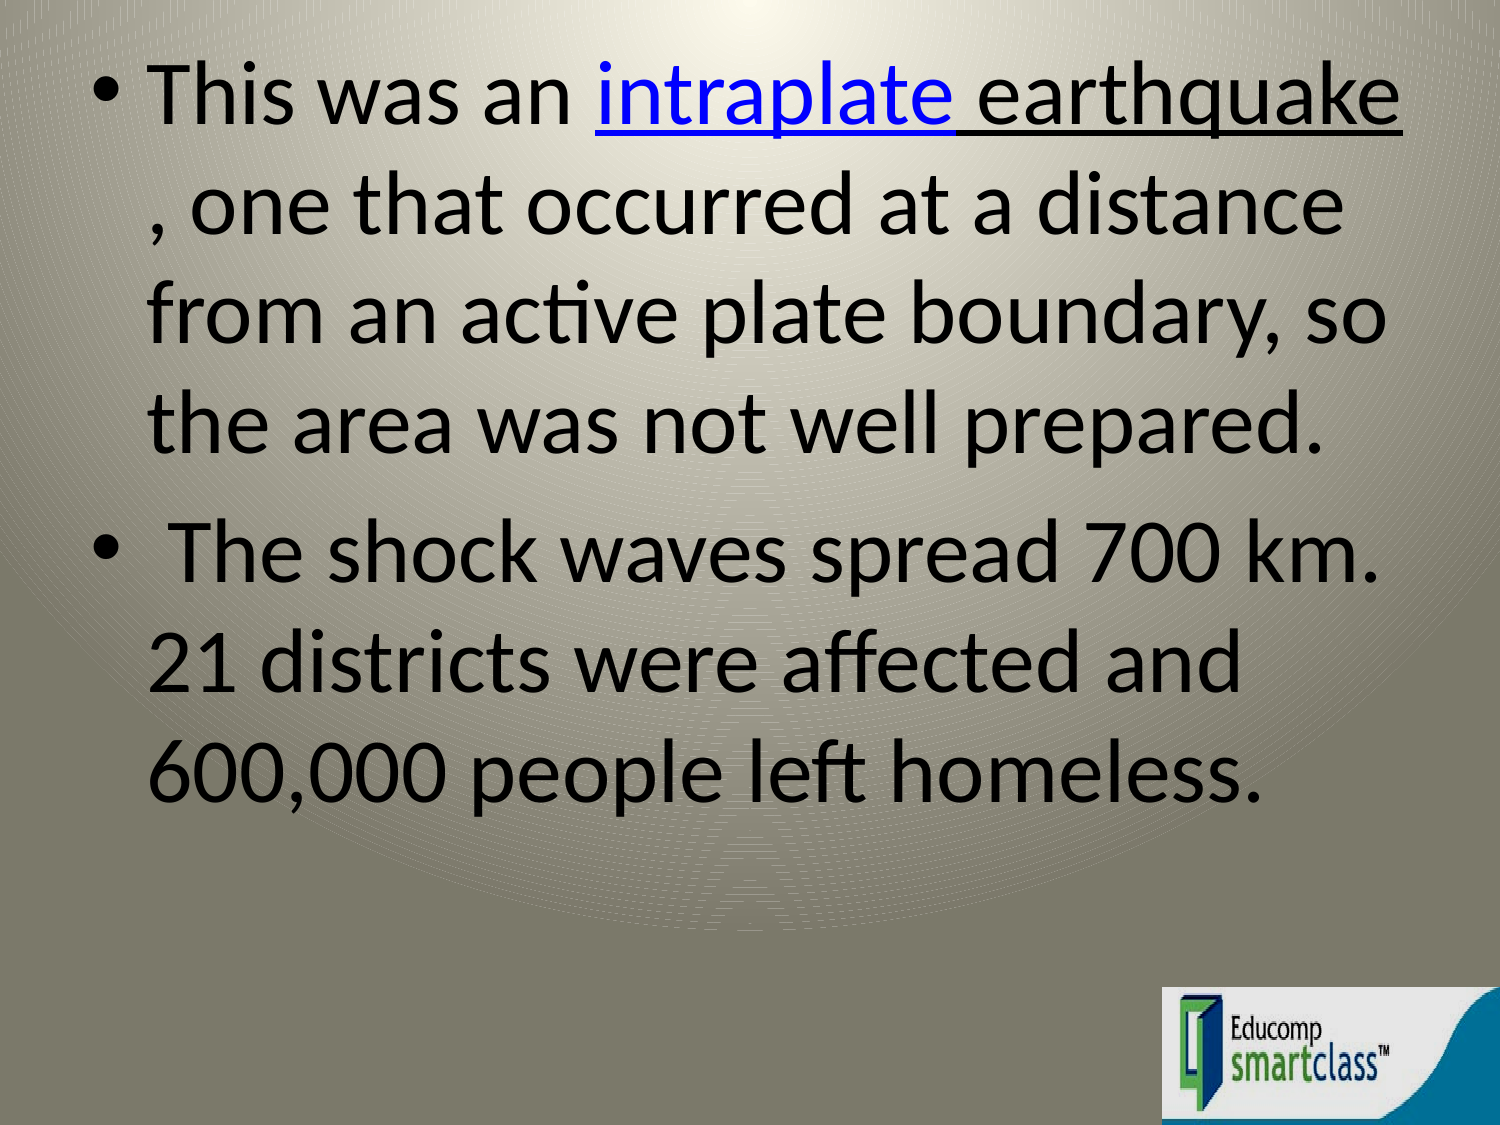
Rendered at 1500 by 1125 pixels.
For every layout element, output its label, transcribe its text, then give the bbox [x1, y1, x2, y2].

list This was an intraplate earthquake, one that occurred at a distance from an active plate boundary, so the area was not well prepared. The shock waves spread 700 km. 21 districts were affected and 600,000 people left homeless. [75, 24, 1425, 1005]
picture [1162, 987, 1497, 1122]
